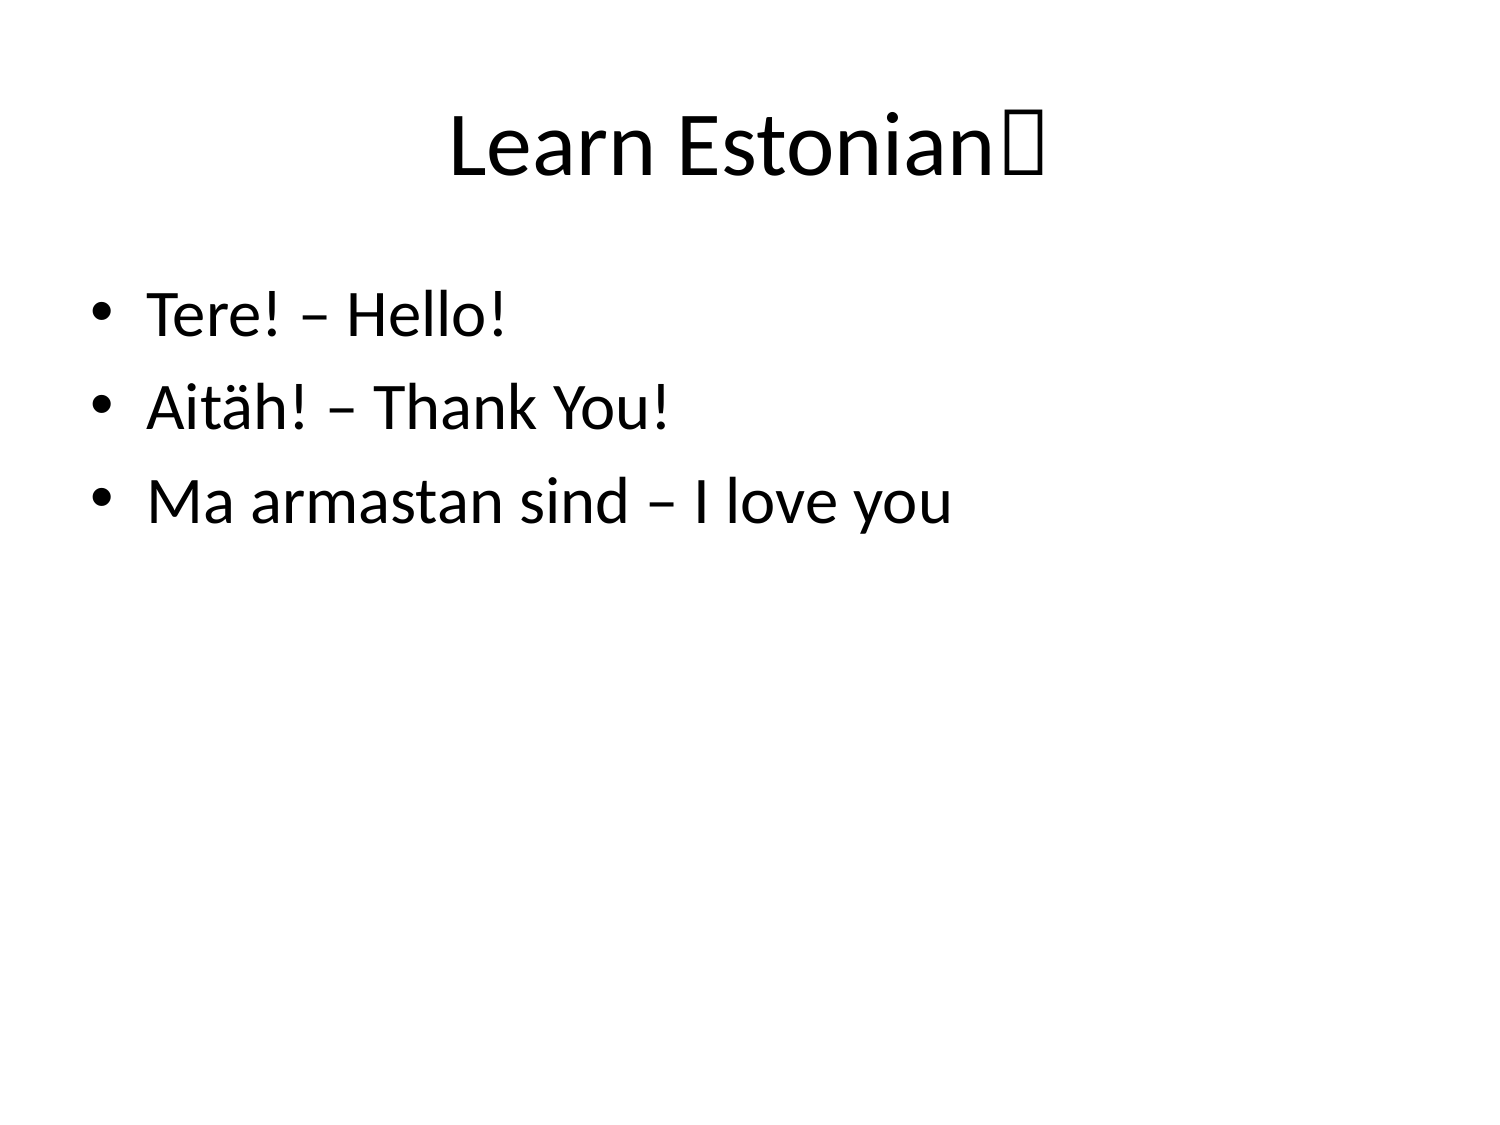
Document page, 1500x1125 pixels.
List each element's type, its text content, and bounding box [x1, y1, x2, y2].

title Learn Estonian [75, 45, 1425, 233]
list Tere! – Hello! Aitäh! – Thank You! Ma armastan sind – I love you [75, 262, 1425, 1005]
